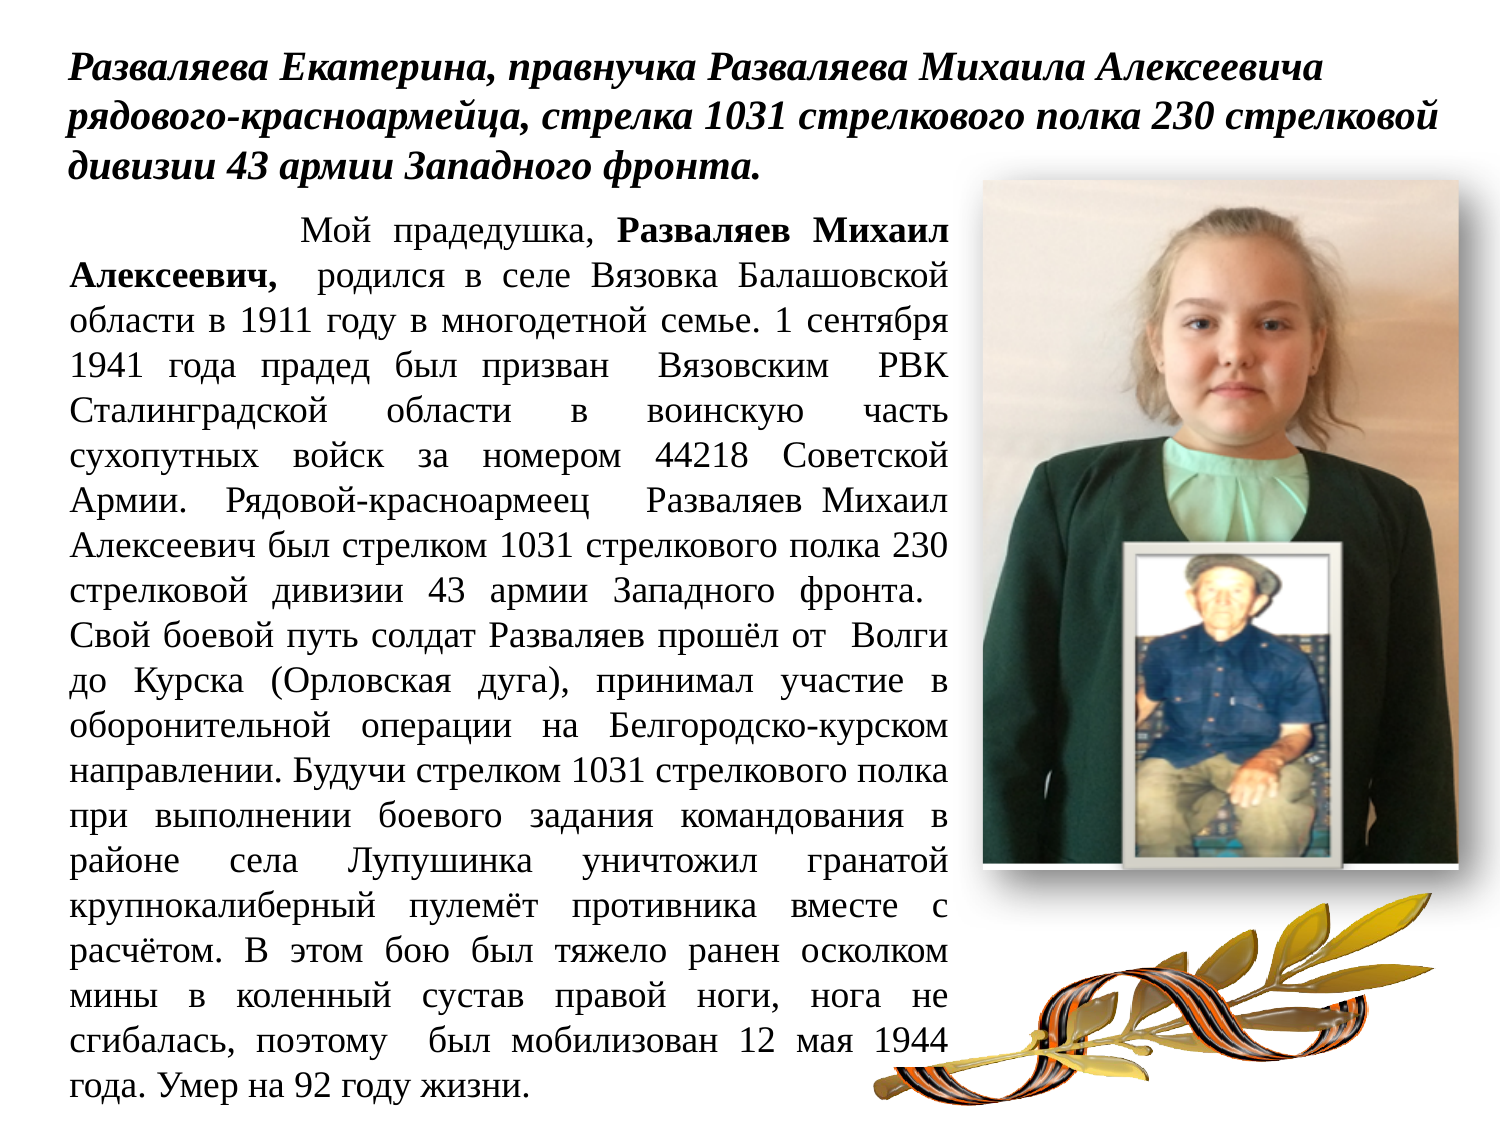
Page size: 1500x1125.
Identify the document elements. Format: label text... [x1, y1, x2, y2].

text_box Разваляева Екатерина, правнучка Разваляева Михаила Алексеевича рядового-красноармейца, стрелка 1031 стрелкового полка 230 стрелковой дивизии 43 армии Западного фронта. [53, 30, 1459, 196]
text_box Мой прадедушка, Разваляев Михаил Алексеевич, родился в селе Вязовка Балашовской области в 1911 году в многодетной семье. 1 сентября 1941 года прадед был призван Вязовским РВК Сталинградской области в воинскую часть сухопутных войск за номером 44218 Советской Армии. Рядовой-красноармеец Разваляев Михаил Алексеевич был стрелком 1031 стрелкового полка 230 стрелковой дивизии 43 армии Западного фронта. Свой боевой путь солдат Разваляев прошёл от Волги до Курска (Орловская дуга), принимал участие в оборонительной операции на Белгородско-курском направлении. Будучи стрелком 1031 стрелкового полка при выполнении боевого задания командования в районе села Лупушинка уничтожил гранатой крупнокалиберный пулемёт противника вместе с расчётом. В этом бою был тяжело ранен осколком мины в коленный сустав правой ноги, нога не сгибалась, поэтому был мобилизован 12 мая 1944 года. Умер на 92 году жизни. [54, 197, 965, 1125]
picture [873, 892, 1436, 1107]
picture [982, 180, 1459, 870]
